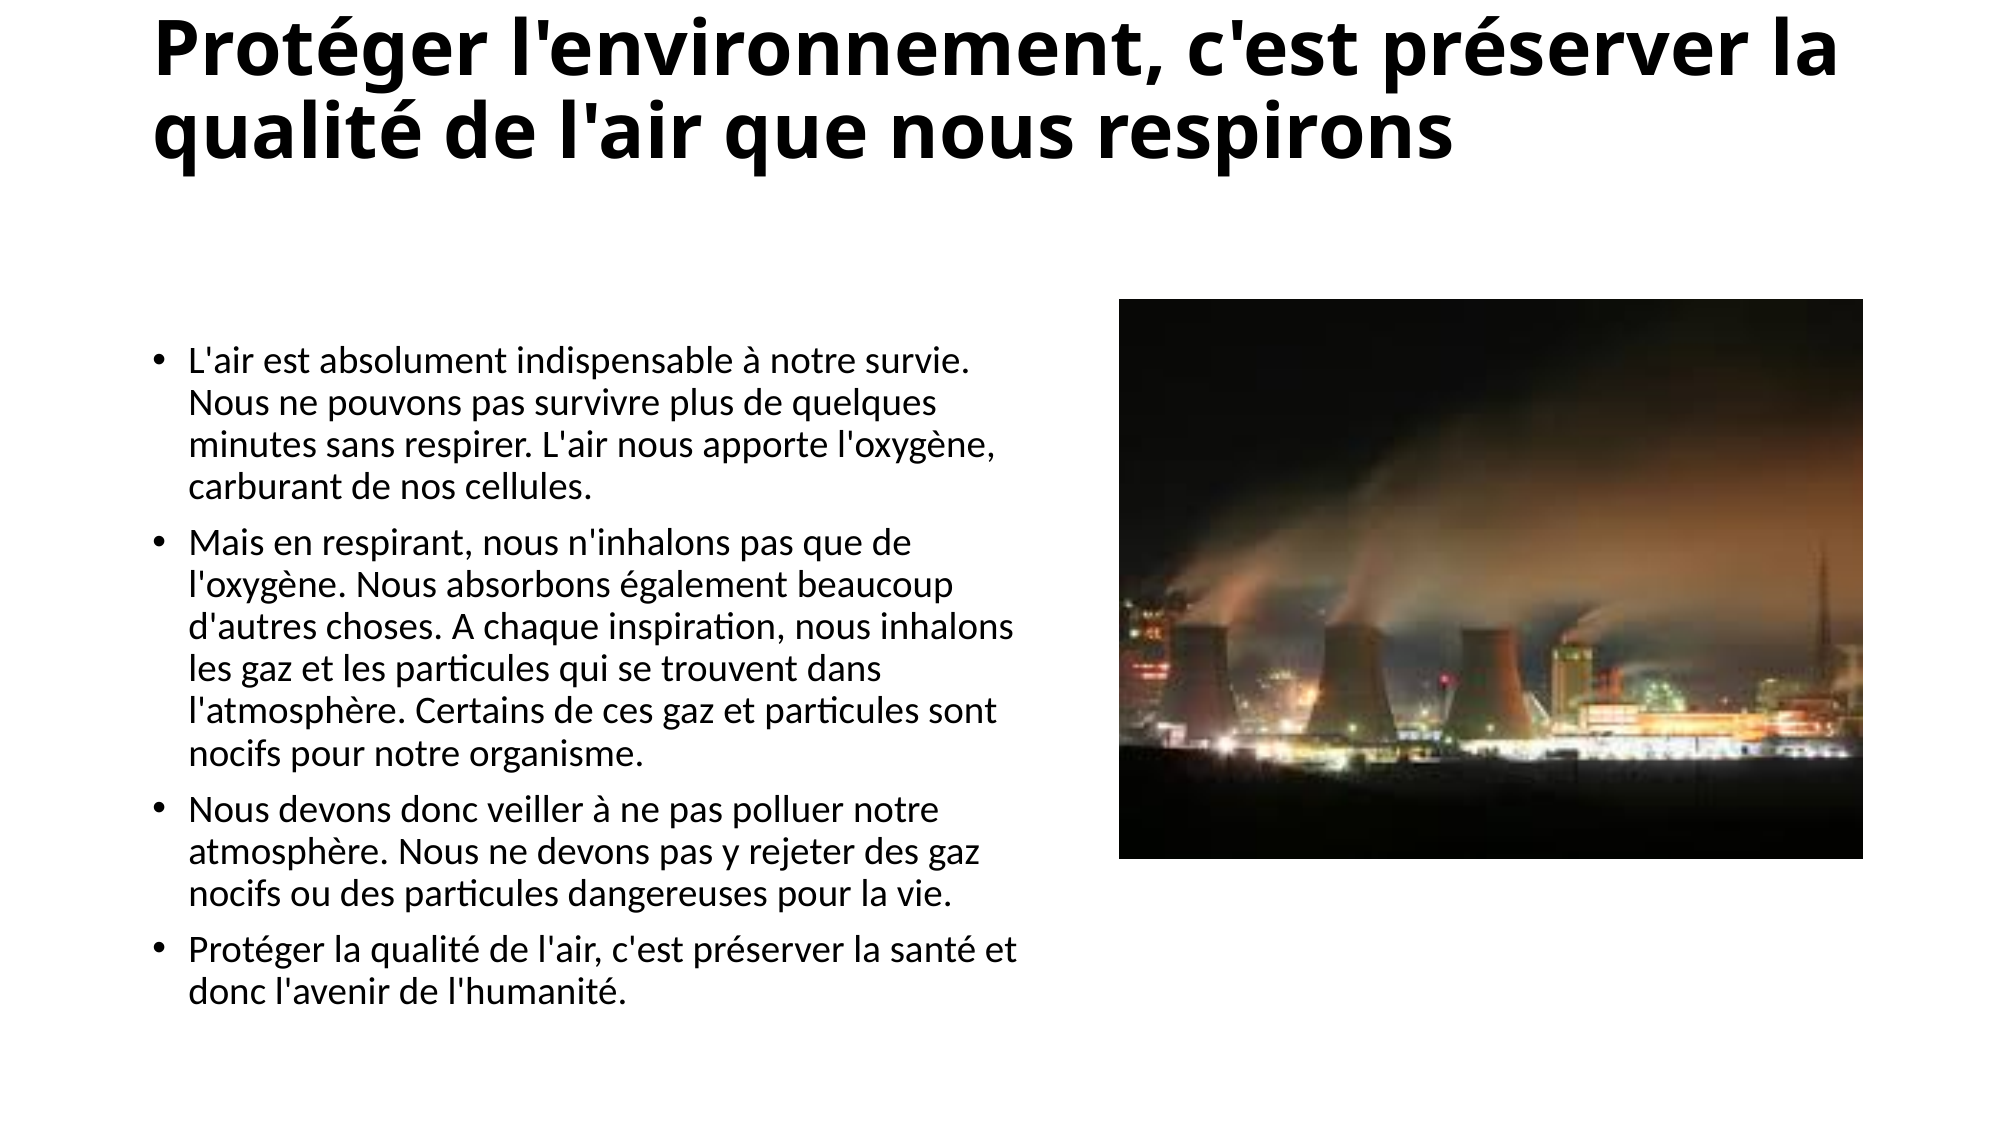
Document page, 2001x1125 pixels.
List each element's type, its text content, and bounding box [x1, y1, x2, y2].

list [1119, 299, 1863, 859]
list L'air est absolument indispensable à notre survie. Nous ne pouvons pas survivre plus de quelques minutes sans respirer. L'air nous apporte l'oxygène, carburant de nos cellules. Mais en respirant, nous n'inhalons pas que de l'oxygène. Nous absorbons également beaucoup d'autres choses. A chaque inspiration, nous inhalons les gaz et les particules qui se trouvent dans l'atmosphère. Certains de ces gaz et particules sont nocifs pour notre organisme. Nous devons donc veiller à ne pas polluer notre atmosphère. Nous ne devons pas y rejeter des gaz nocifs ou des particules dangereuses pour la vie. Protéger la qualité de l'air, c'est préserver la santé et donc l'avenir de l'humanité. [137, 332, 1059, 1033]
title Protéger l'environnement, c'est préserver la qualité de l'air que nous respirons [137, 0, 1863, 278]
